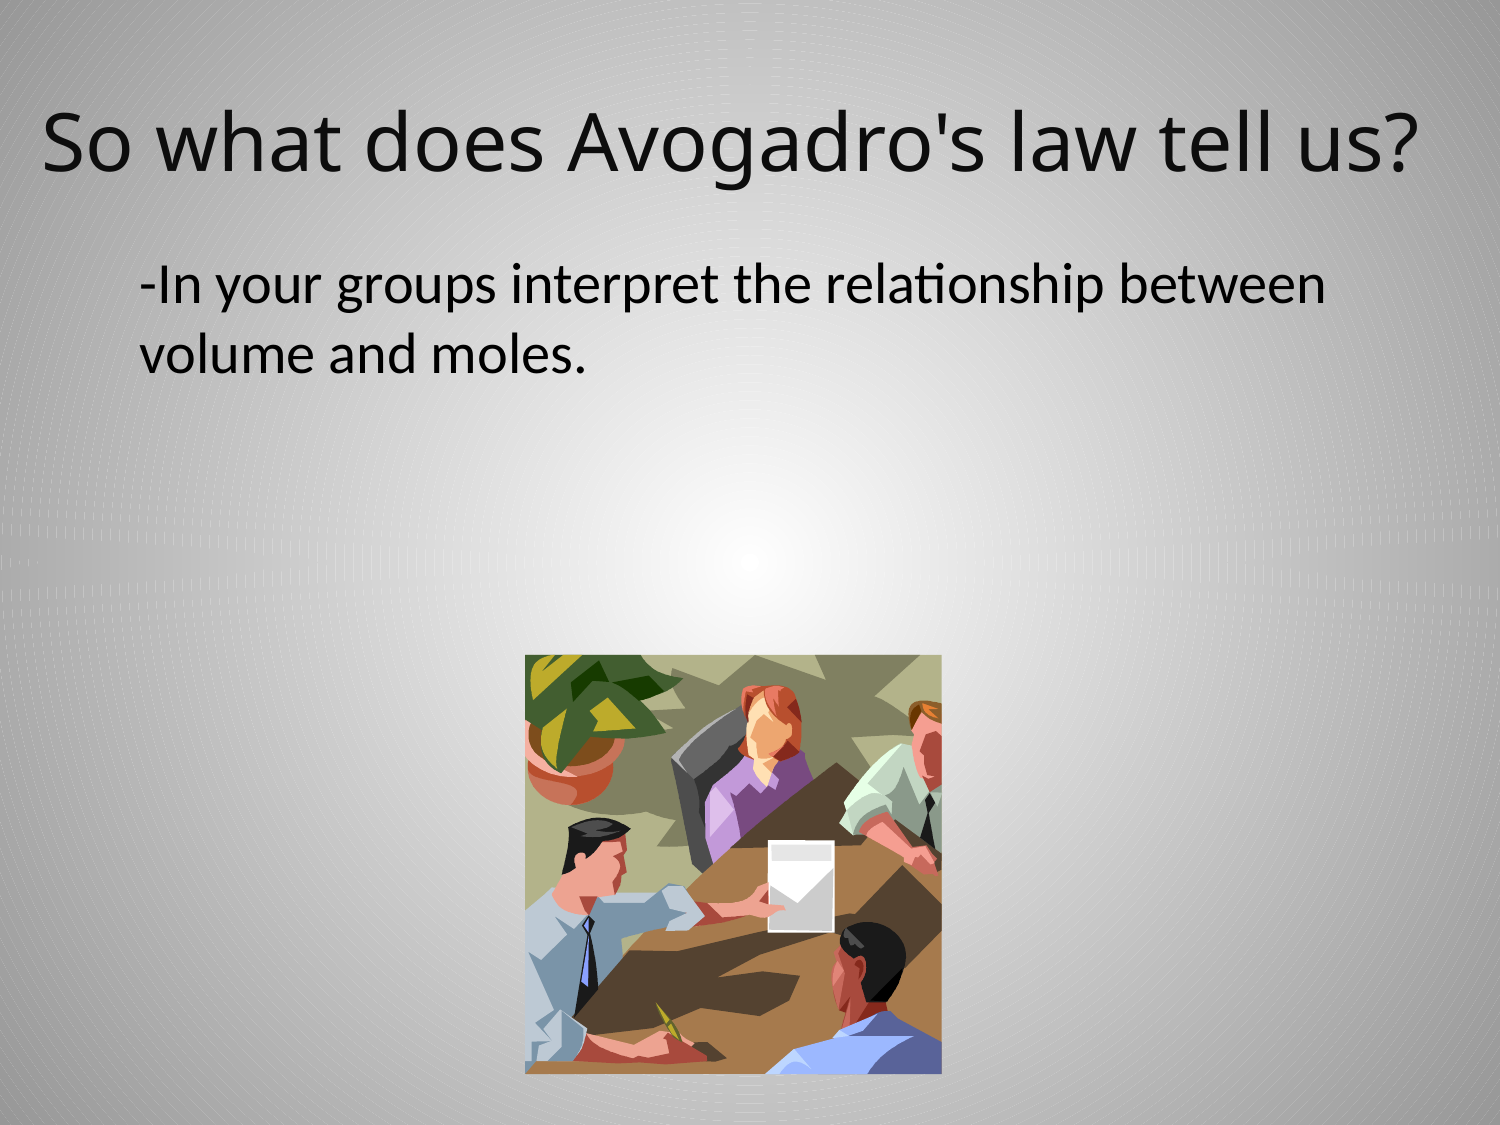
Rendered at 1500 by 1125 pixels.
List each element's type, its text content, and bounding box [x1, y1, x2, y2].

title So what does Avogadro's law tell us? [0, 45, 1463, 233]
picture [524, 649, 948, 1080]
text_box -In your groups interpret the relationship between volume and moles. [124, 237, 1388, 393]
